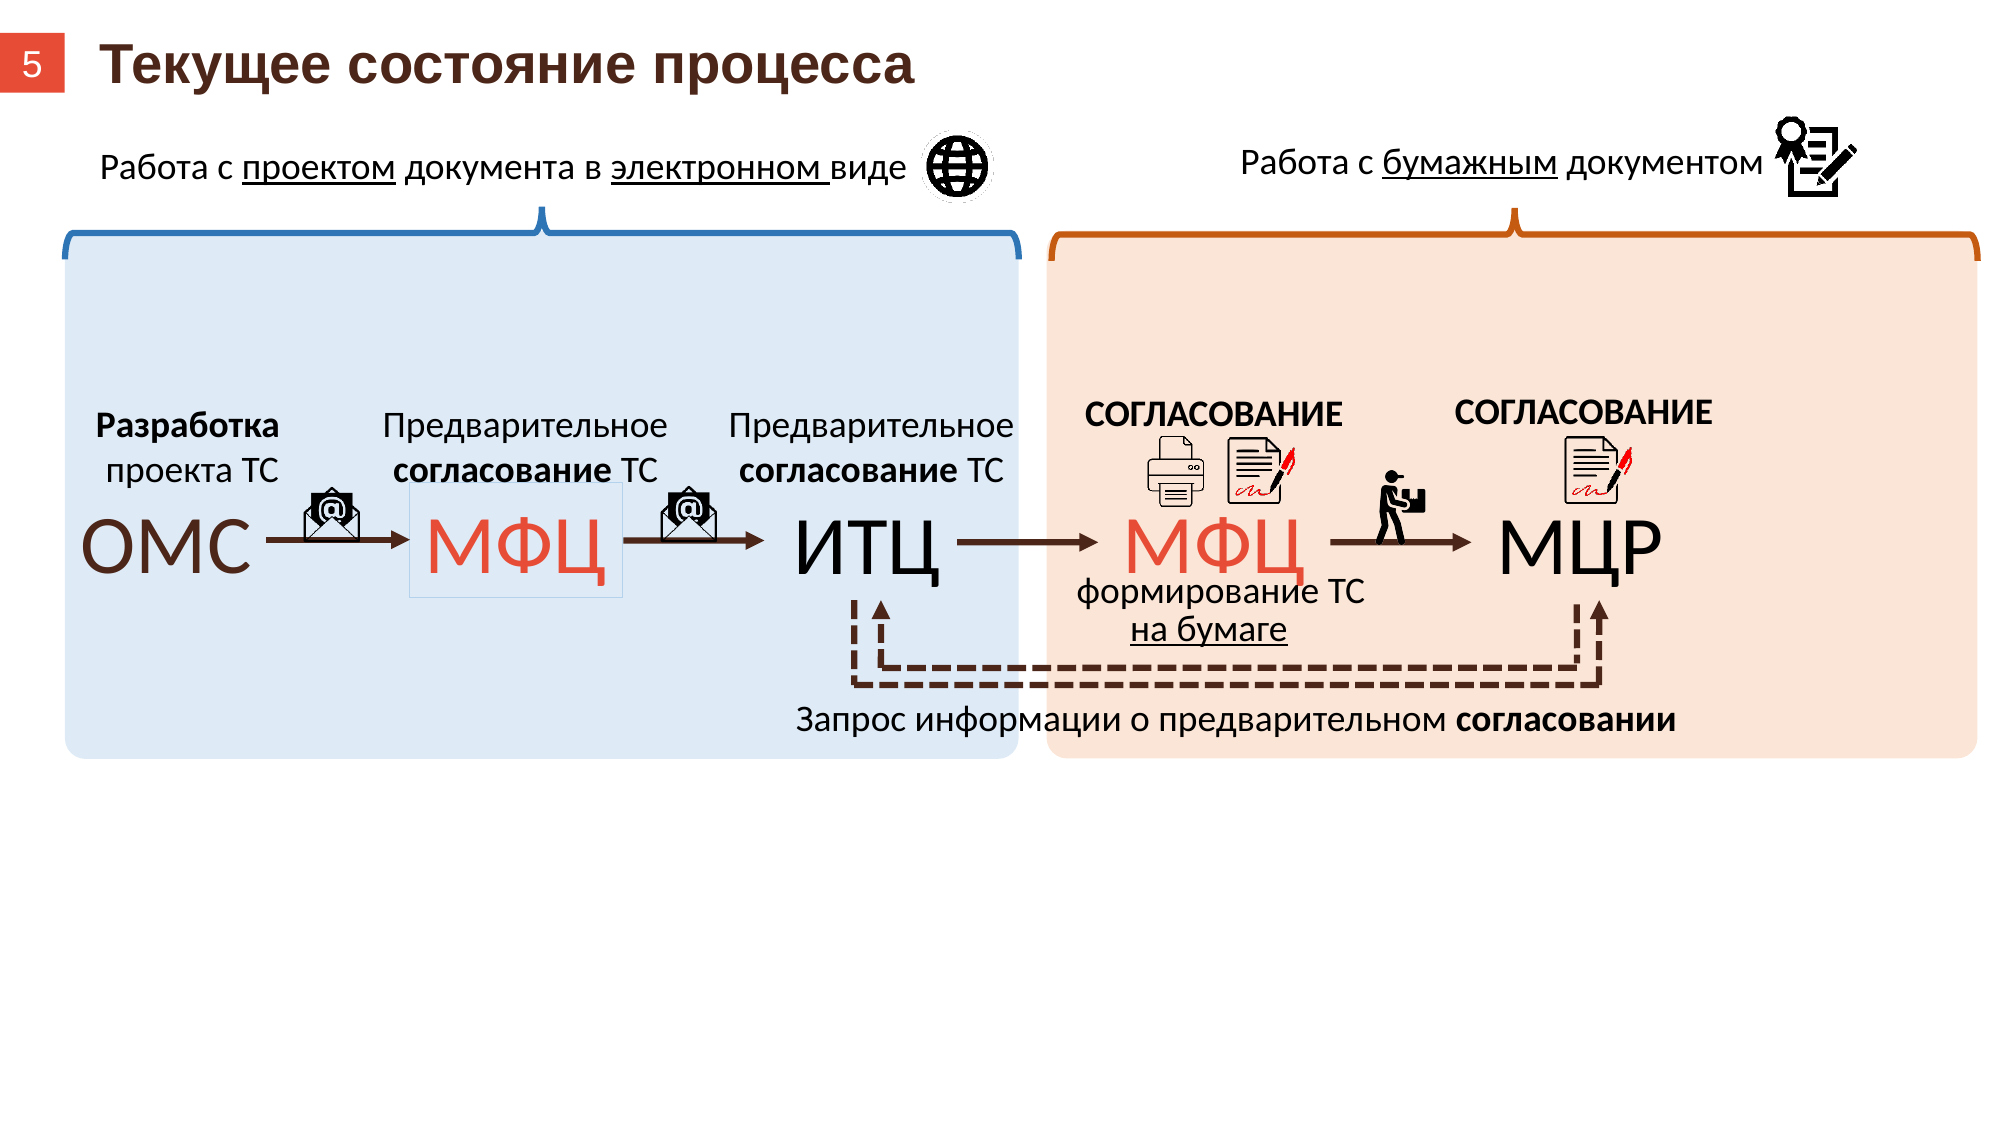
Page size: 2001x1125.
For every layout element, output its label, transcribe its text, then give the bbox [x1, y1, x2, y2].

picture [1132, 427, 1219, 515]
text_box СОГЛАСОВАНИЕ [1070, 381, 1359, 441]
text_box [1051, 208, 1979, 261]
picture [297, 480, 366, 548]
text_box Текущее состояние процесса [85, 19, 1978, 102]
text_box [1061, 558, 1389, 656]
picture [1225, 437, 1295, 505]
picture [1562, 436, 1632, 504]
picture [1769, 112, 1859, 203]
text_box [64, 206, 1020, 260]
picture [654, 479, 723, 548]
picture [920, 129, 994, 203]
text_box МФЦ [1108, 482, 1321, 558]
text_box МФЦ [409, 498, 623, 598]
text_box СОГЛАСОВАНИЕ [1439, 379, 1728, 440]
text_box Предварительное согласование ТС [361, 393, 690, 498]
text_box [63, 244, 1020, 760]
text_box Запрос информации о предварительном согласовании [781, 686, 1692, 746]
text_box Работа с проектом документа в электронном виде [85, 134, 920, 195]
text_box 5 [0, 32, 65, 93]
text_box МЦР [1481, 484, 1679, 599]
text_box Работа с бумажным документом [1225, 129, 1769, 190]
text_box Предварительное согласование ТС [707, 393, 1036, 498]
picture [1363, 470, 1438, 545]
text_box [1045, 229, 1979, 760]
text_box ИТЦ [779, 498, 957, 599]
text_box ОМС [66, 482, 267, 598]
text_box Разработка проекта ТС [81, 393, 304, 498]
